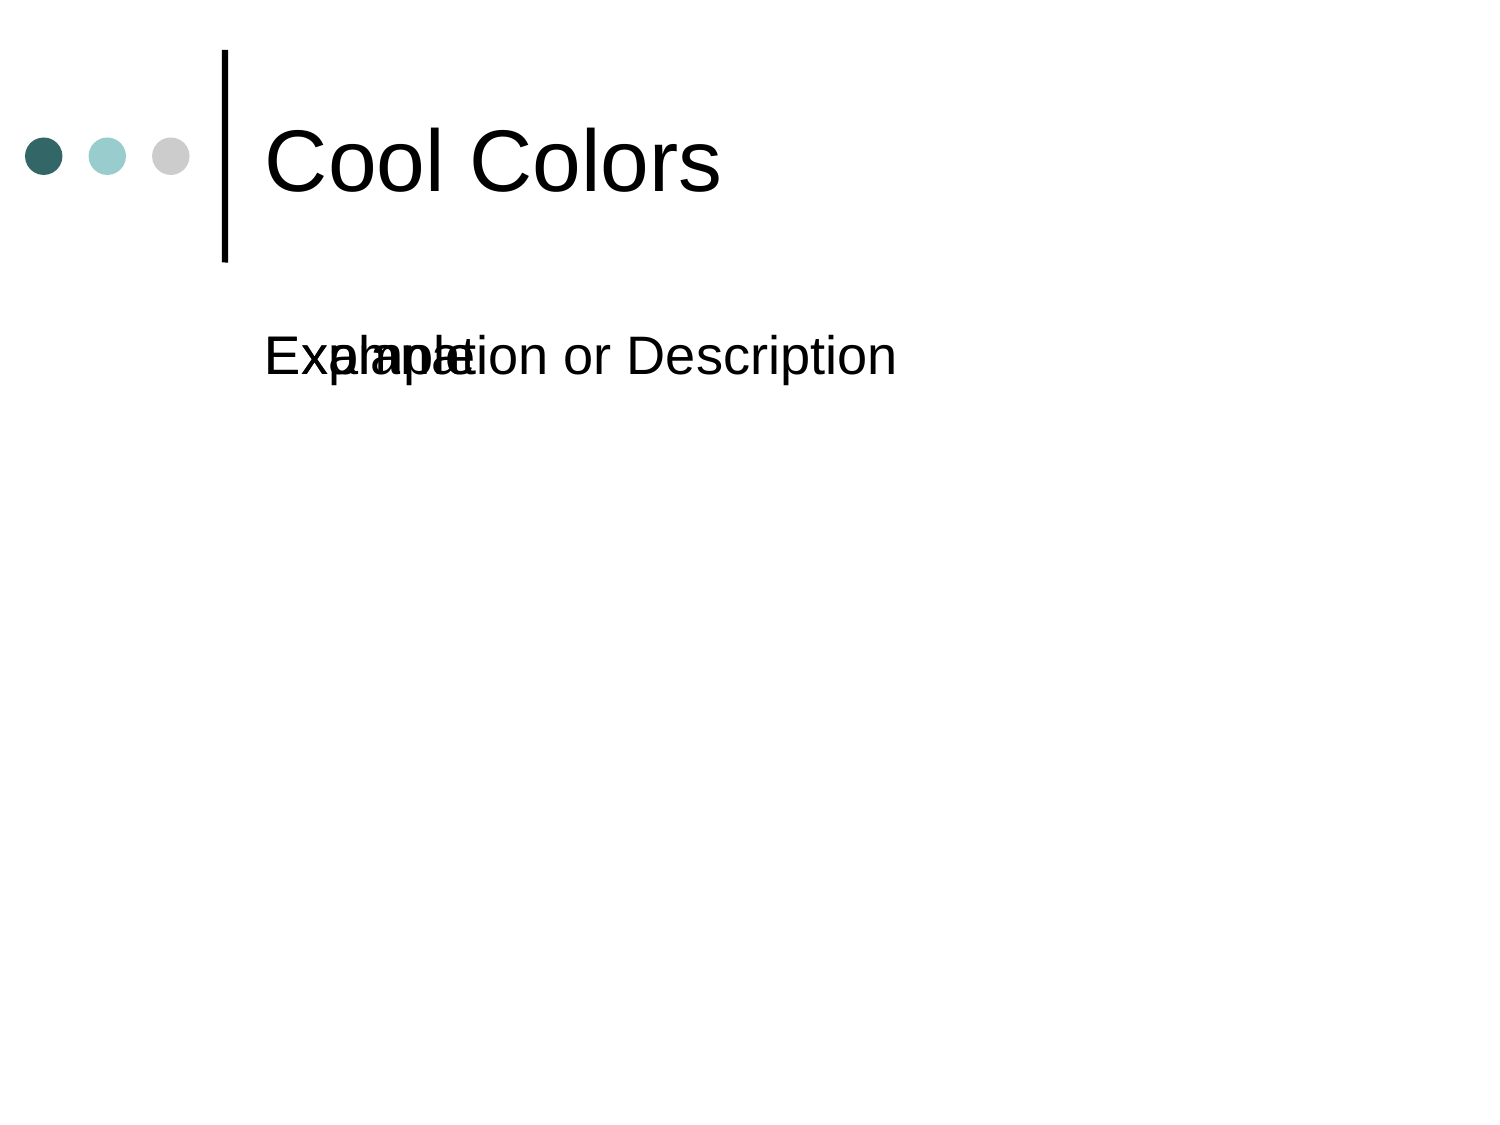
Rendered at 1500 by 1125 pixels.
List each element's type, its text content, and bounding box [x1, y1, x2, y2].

list Example [249, 312, 1401, 988]
title Cool Colors [249, 30, 1401, 282]
